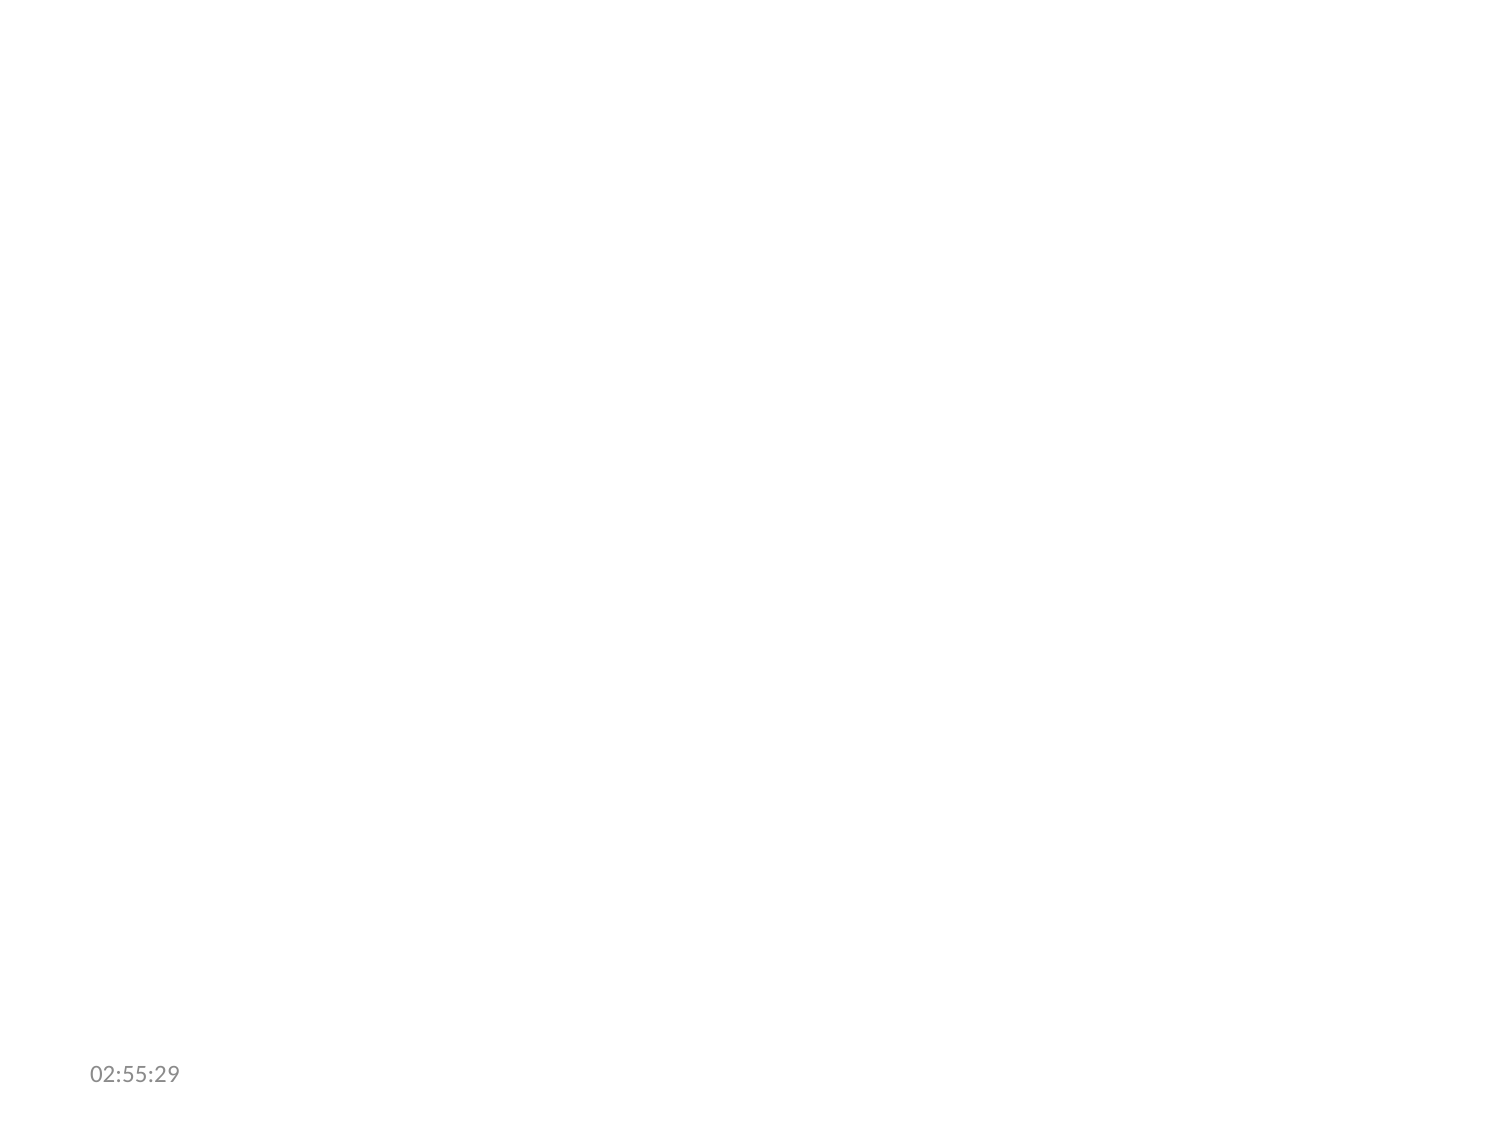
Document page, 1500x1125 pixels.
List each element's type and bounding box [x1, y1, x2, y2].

slide_number [75, 1042, 425, 1103]
